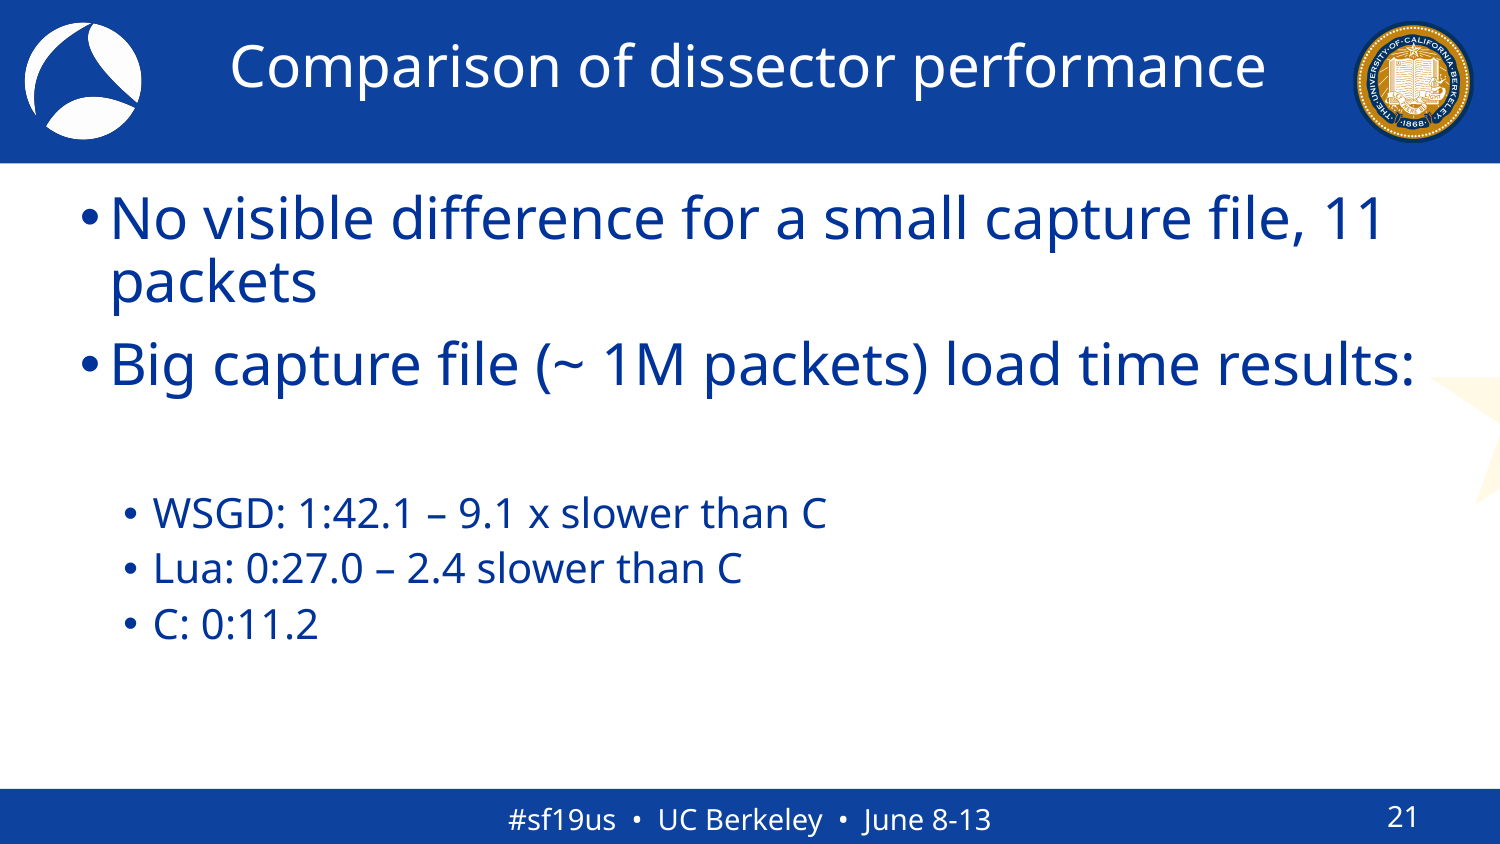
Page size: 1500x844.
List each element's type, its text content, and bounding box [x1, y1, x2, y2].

list No visible difference for a small capture file, 11 packets Big capture file (~ 1M packets) load time results: WSGD: 1:42.1 – 9.1 x slower than C Lua: 0:27.0 – 2.4 slower than C C: 0:11.2 [64, 173, 1436, 788]
list Comparison of dissector performance [147, 0, 1341, 139]
picture [1353, 21, 1474, 143]
picture [24, 22, 142, 140]
